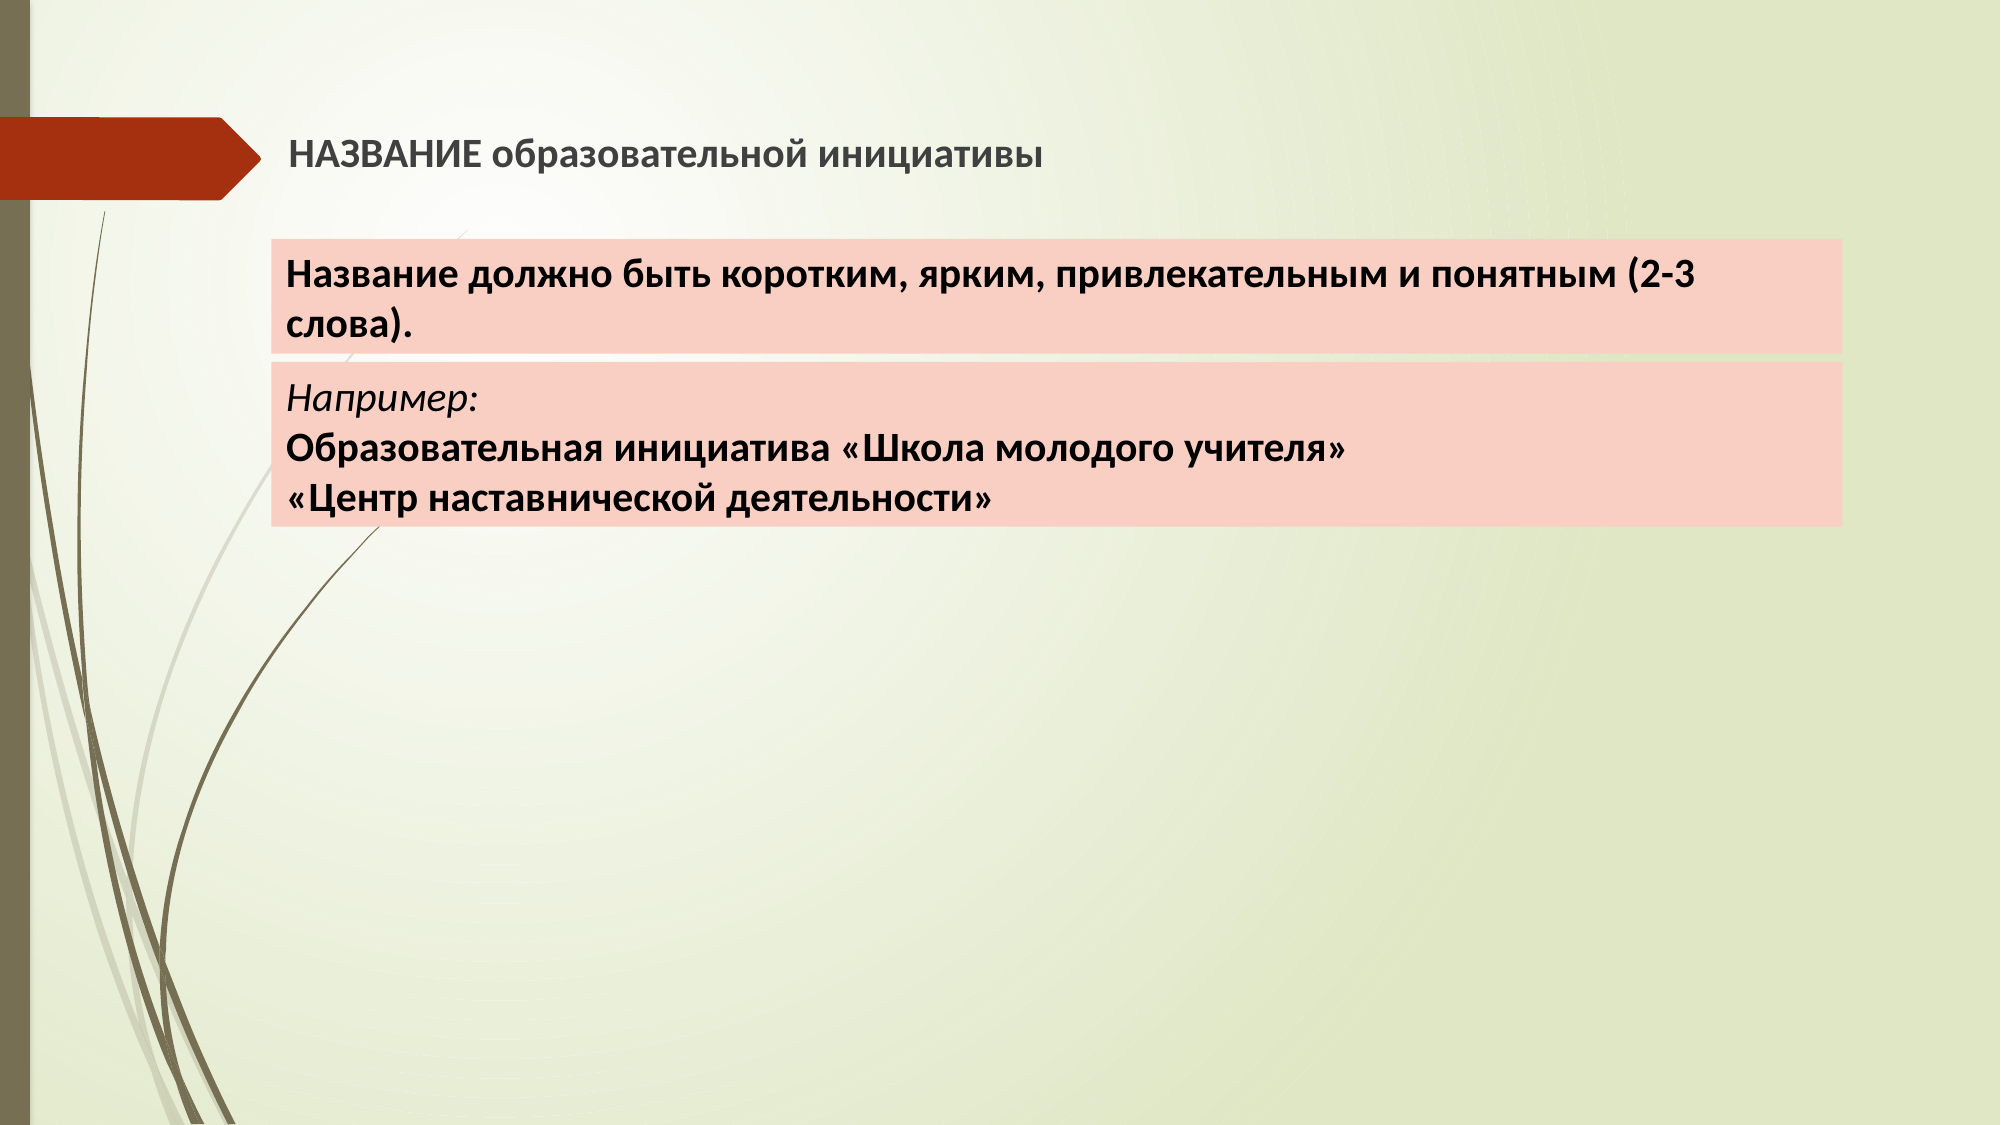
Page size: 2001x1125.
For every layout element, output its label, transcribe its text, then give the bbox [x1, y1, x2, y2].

text_box Например: Образовательная инициатива «Школа молодого учителя» «Центр наставнической деятельности» [271, 361, 1843, 527]
subtitle НАЗВАНИЕ образовательной инициативы [232, 125, 1957, 209]
text_box Название должно быть коротким, ярким, привлекательным и понятным (2-3 слова). [271, 238, 1843, 354]
